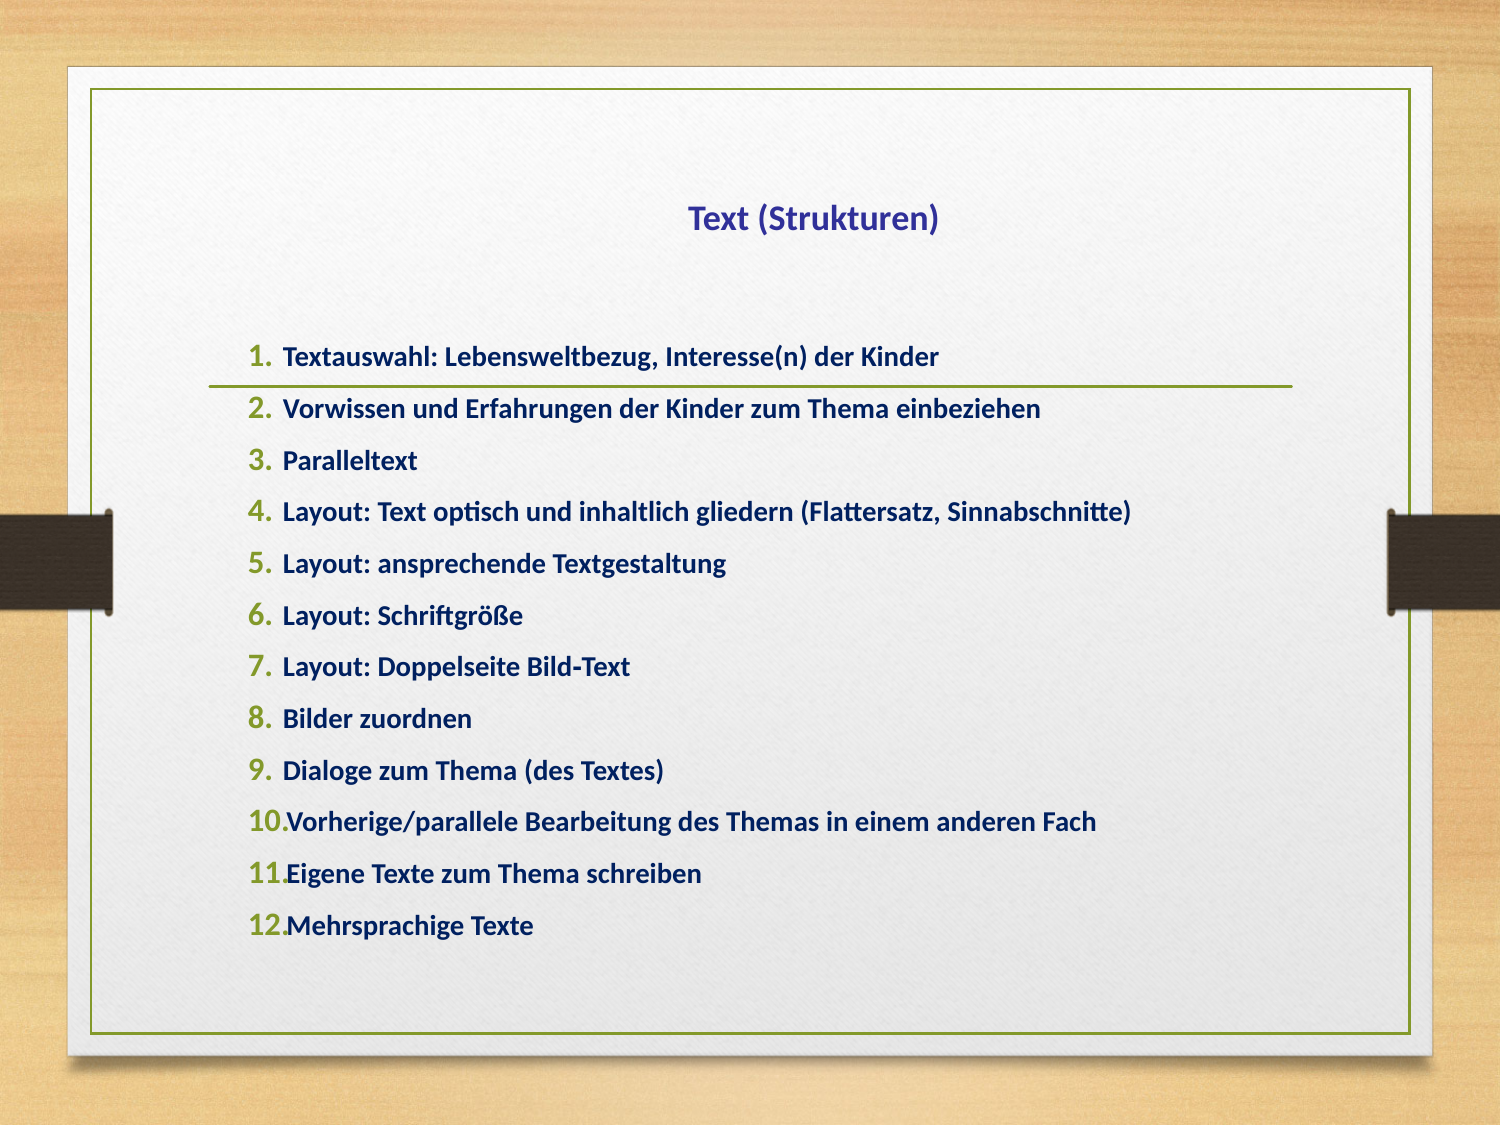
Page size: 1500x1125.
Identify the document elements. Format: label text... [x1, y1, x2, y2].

picture [0, 0, 1500, 1125]
title Text (Strukturen) [223, 186, 1414, 281]
list Textauswahl: Lebensweltbezug, Interesse(n) der Kinder Vorwissen und Erfahrungen der Kinder zum Thema einbeziehen Paralleltext Layout: Text optisch und inhaltlich gliedern (Flattersatz, Sinnabschnitte) Layout: ansprechende Textgestaltung Layout: Schriftgröße Layout: Doppelseite Bild‐Text Bilder zuordnen Dialoge zum Thema (des Textes) Vorherige/parallele Bearbeitung des Themas in einem anderen Fach Eigene Texte zum Thema schreiben Mehrsprachige Texte [177, 330, 1445, 953]
